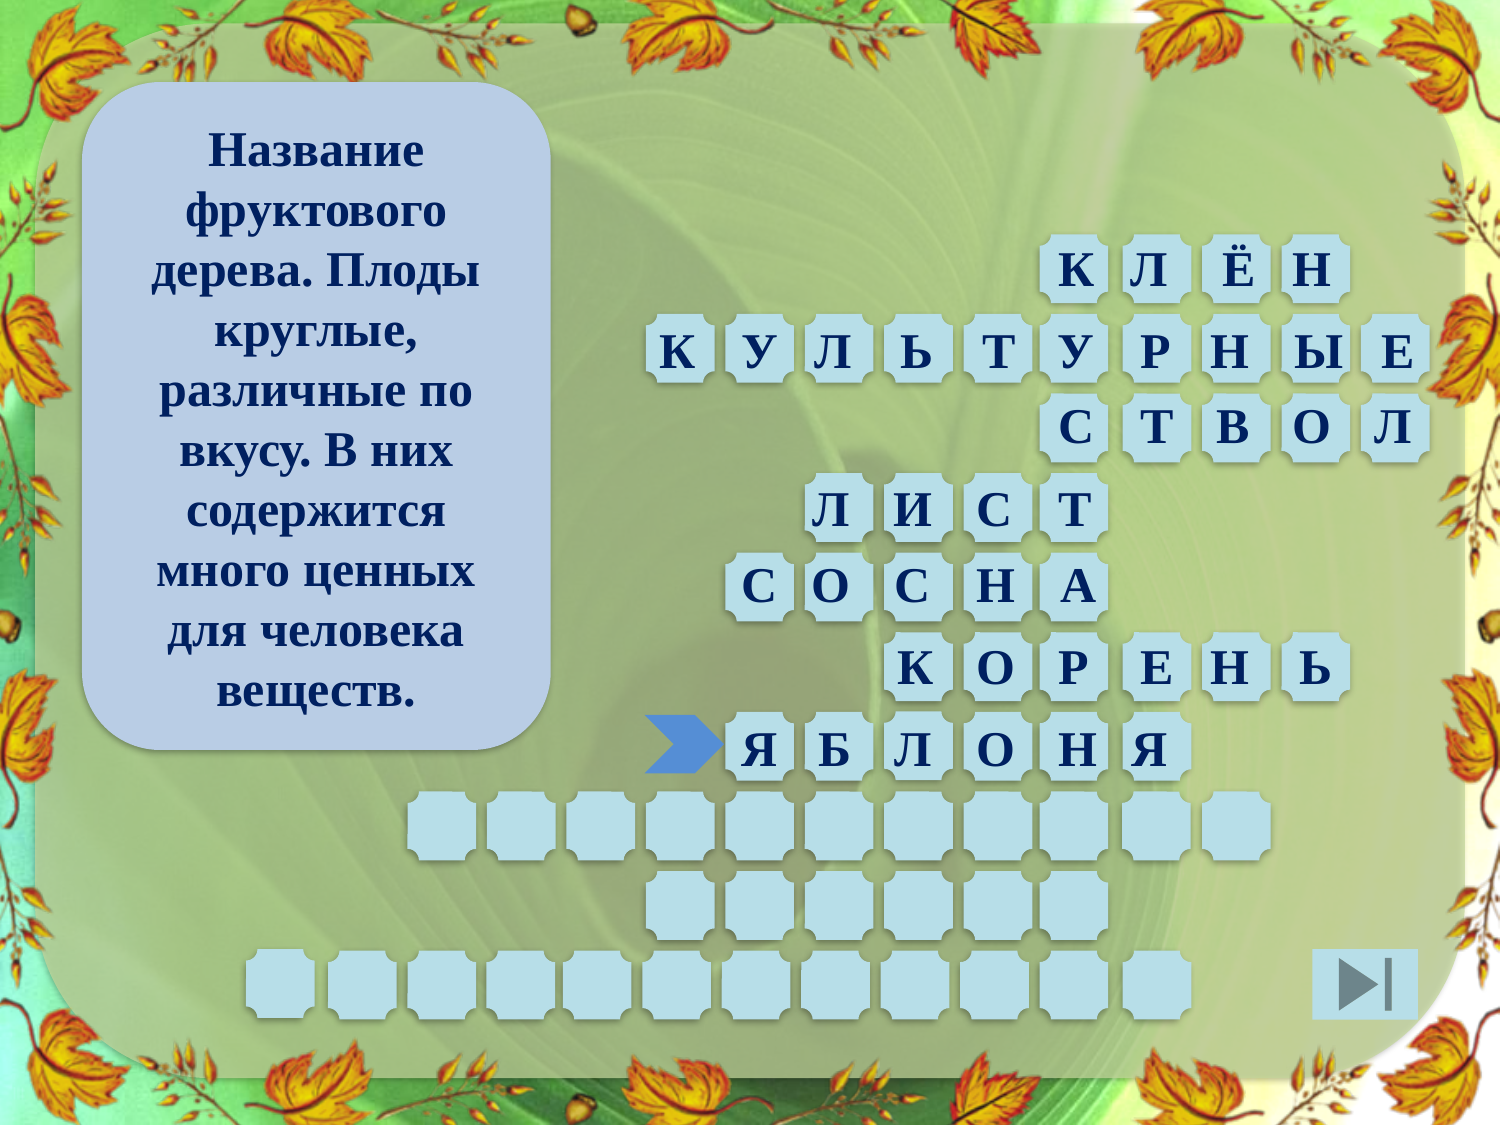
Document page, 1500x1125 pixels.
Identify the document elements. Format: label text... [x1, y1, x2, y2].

text_box Название фруктового дерева. Плоды круглые, различные по вкусу. В них содержится много ценных для человека веществ. [81, 82, 551, 751]
picture [0, 0, 1500, 1125]
text_box Ё [1207, 228, 1271, 232]
text_box К [1043, 228, 1110, 232]
text_box Н [1277, 228, 1347, 232]
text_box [327, 234, 1430, 1020]
text_box Л [1116, 228, 1184, 232]
text_box [245, 949, 315, 1018]
